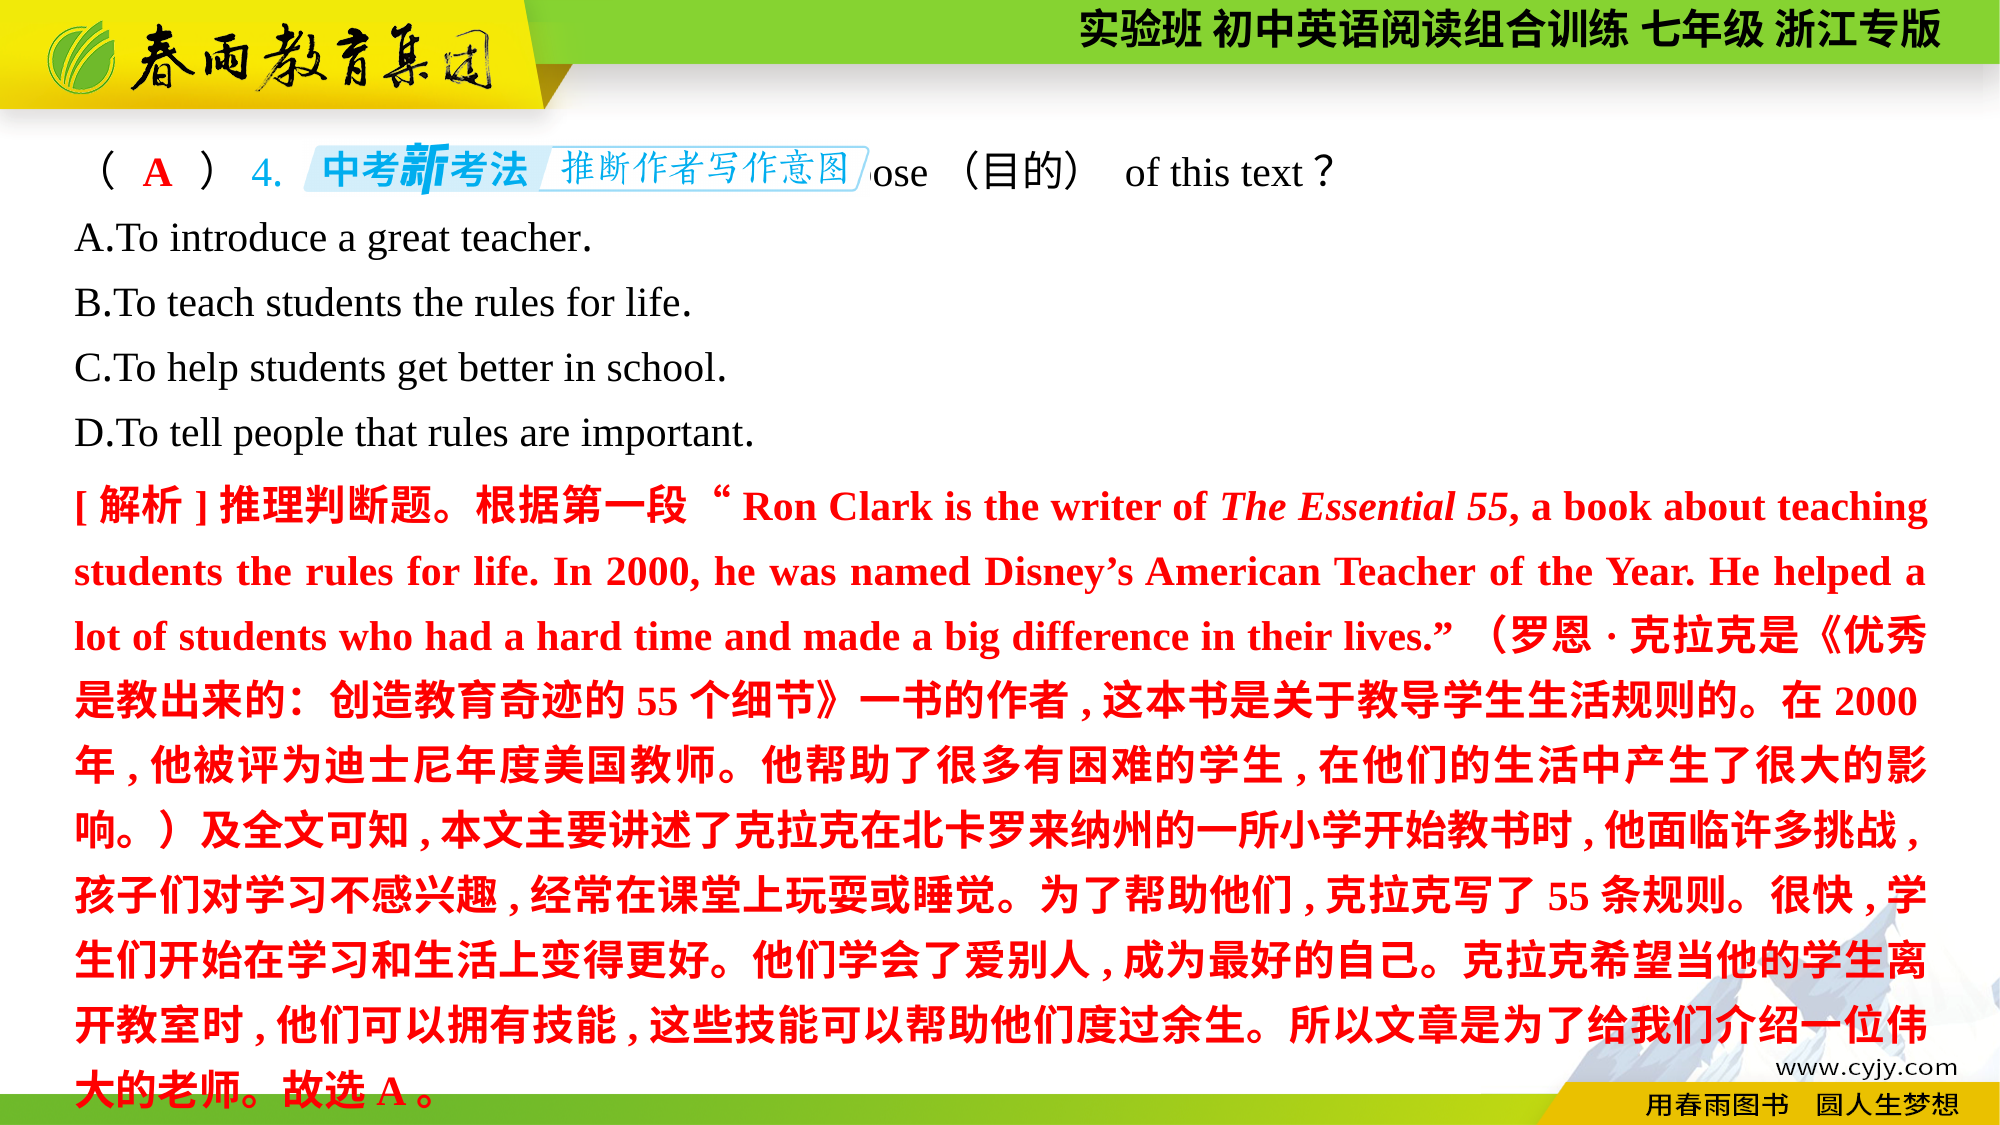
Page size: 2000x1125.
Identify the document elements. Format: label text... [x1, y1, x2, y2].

text_box [解析]推理判断题。根据第一段“Ron Clark is the writer of The Essential 55, a book about teaching students the rules for life. In 2000, he was named Disney’s American Teacher of the Year. He helped a lot of students who had a hard time and made a big difference in their lives.”（罗恩·克拉克是《优秀是教出来的：创造教育奇迹的55个细节》一书的作者,这本书是关于教导学生生活规则的。在2000年,他被评为迪士尼年度美国教师。他帮助了很多有困难的学生,在他们的生活中产生了很大的影响。）及全文可知,本文主要讲述了克拉克在北卡罗来纳州的一所小学开始教书时,他面临许多挑战,孩子们对学习不感兴趣,经常在课堂上玩耍或睡觉。为了帮助他们,克拉克写了55条规则。很快,学生们开始在学习和生活上变得更好。他们学会了爱别人,成为最好的自己。克拉克希望当他的学生离开教室时,他们可以拥有技能,这些技能可以帮助他们度过余生。所以文章是为了给我们介绍一位伟大的老师。故选A。 [59, 456, 1944, 1122]
picture [0, 0, 2000, 1125]
list （ ）4. What is the purpose（目的） of this text？ A.To introduce a great teacher. B.To teach students the rules for life. C.To help students get better in school. D.To tell people that rules are important. [59, 122, 1944, 456]
text_box A [127, 122, 188, 203]
